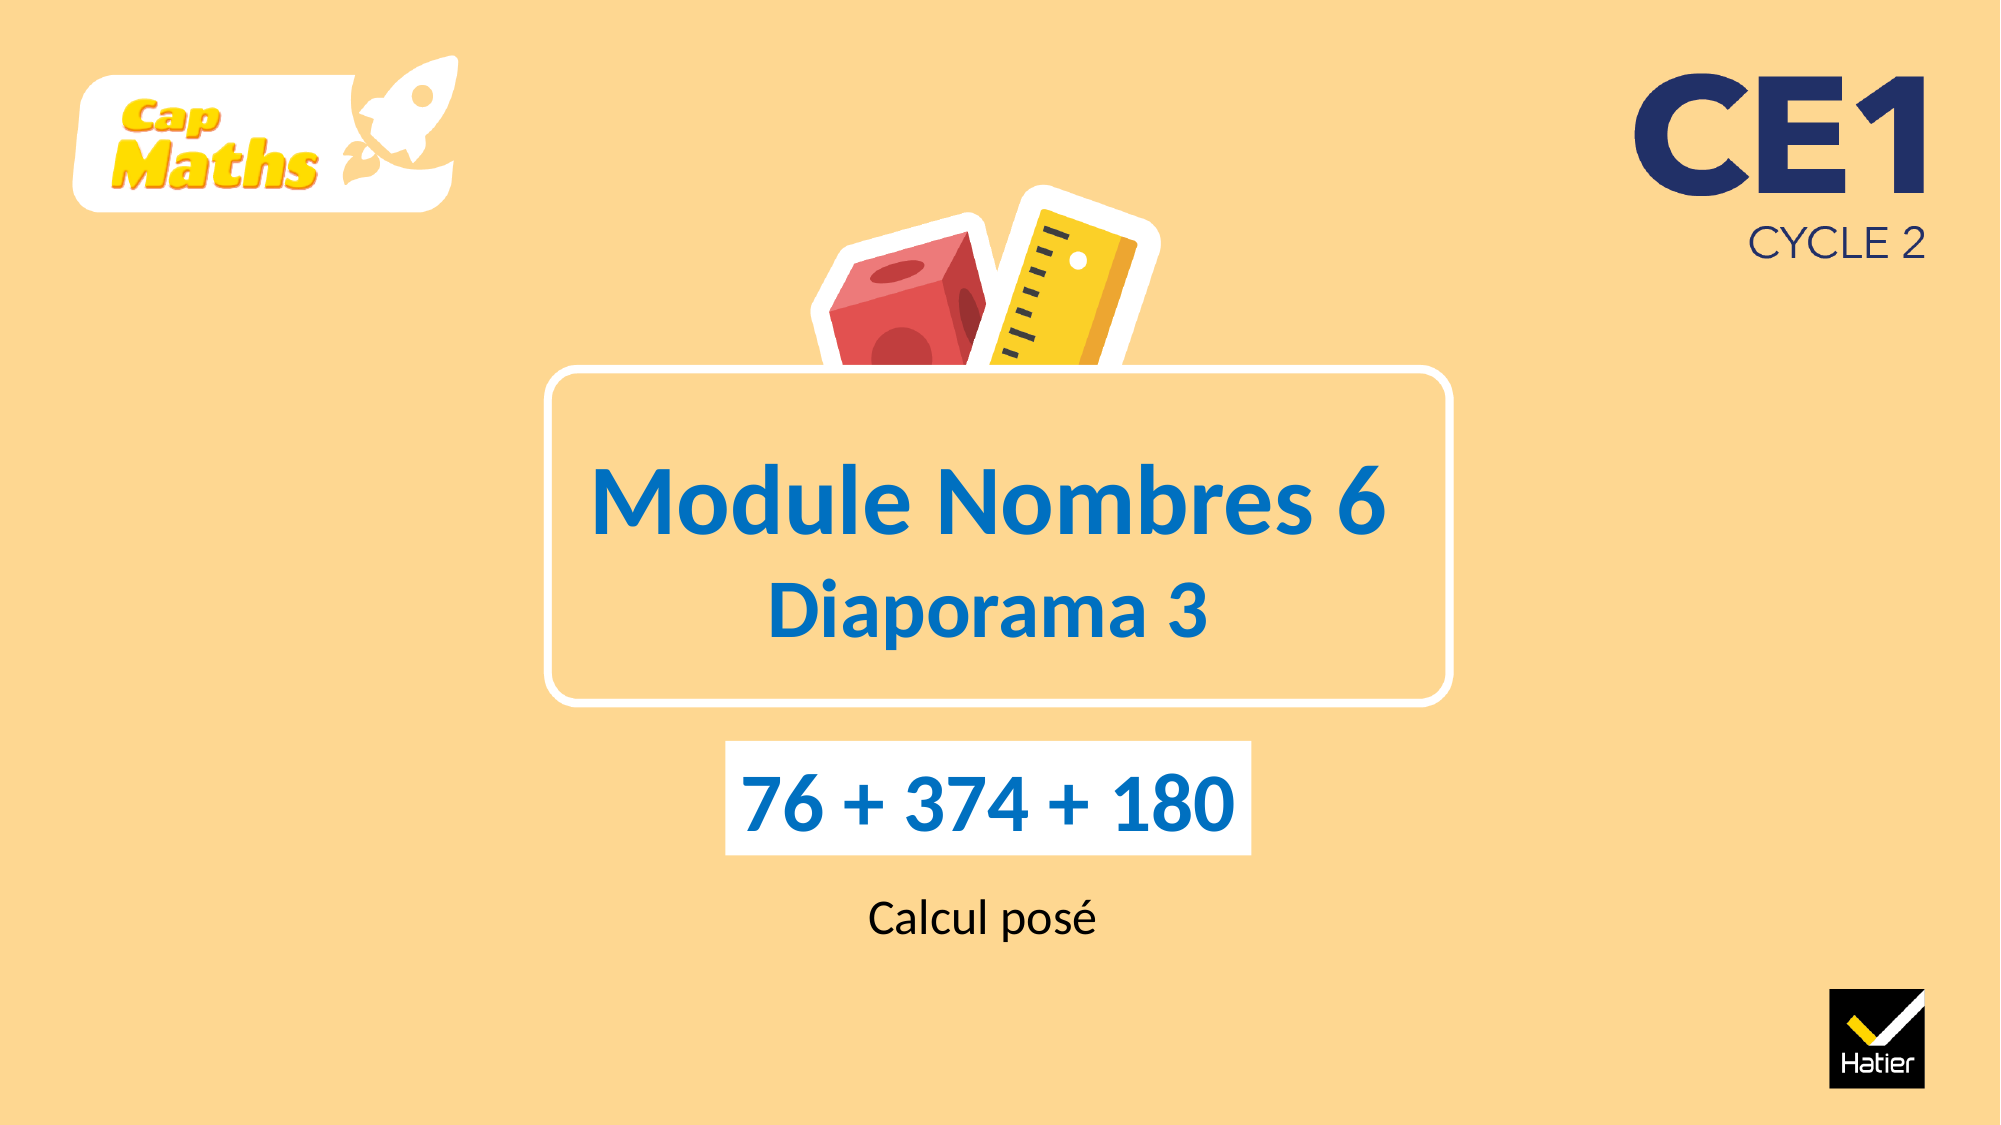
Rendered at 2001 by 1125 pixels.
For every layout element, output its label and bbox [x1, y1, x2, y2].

list [0, 0, 2000, 1125]
